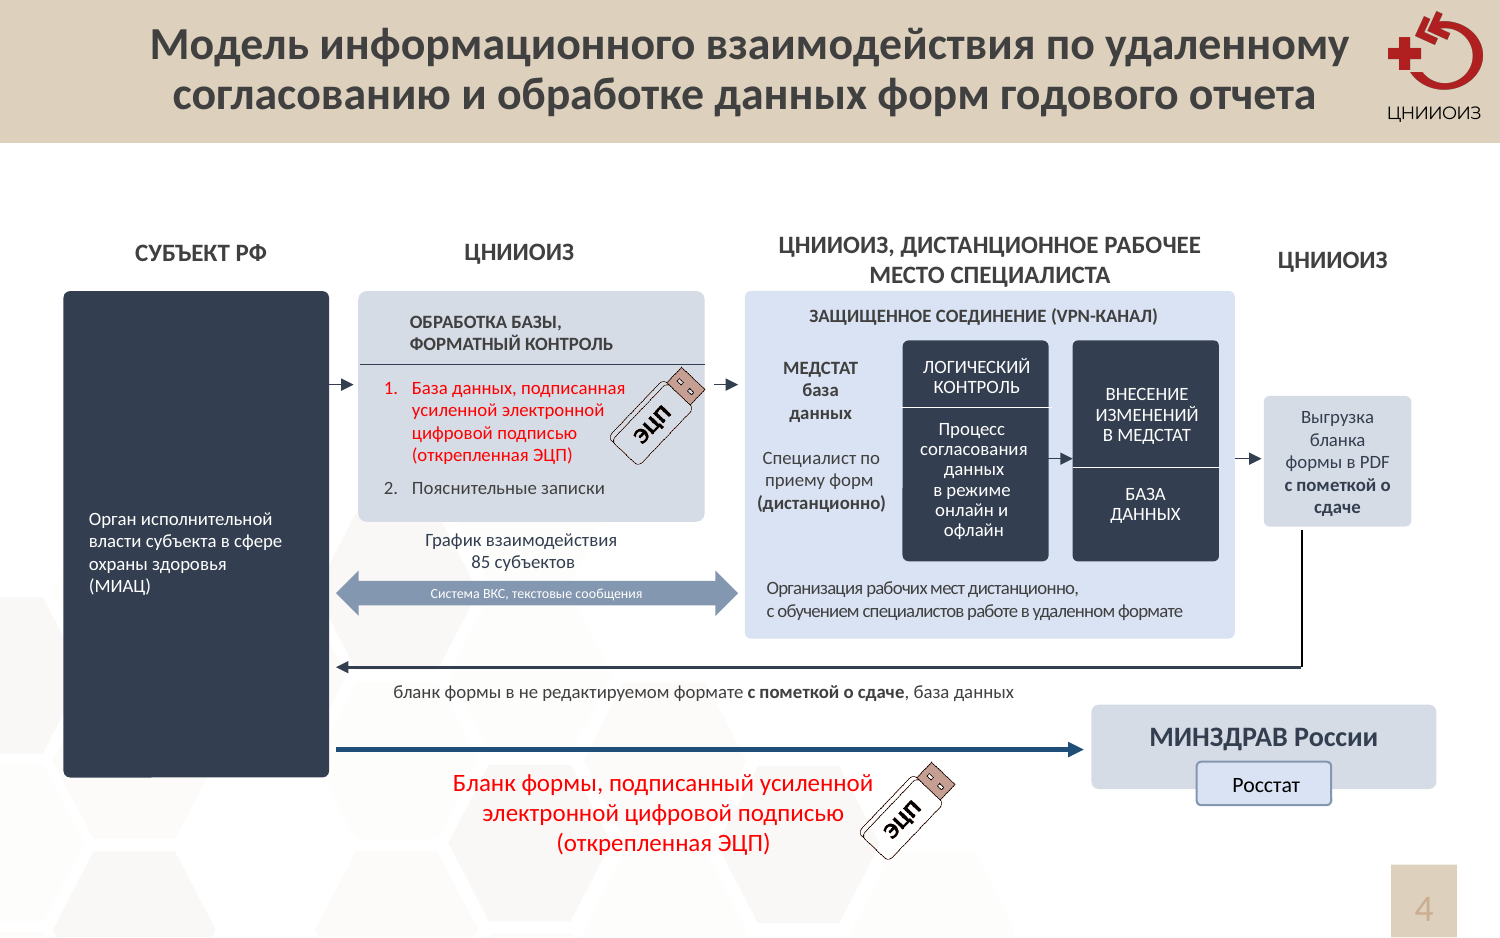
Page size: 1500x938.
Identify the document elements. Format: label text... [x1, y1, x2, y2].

text_box Выгрузка бланка формы в PDF с пометкой о сдаче [1263, 395, 1412, 527]
text_box [744, 290, 1235, 639]
text_box База данных, подписанная усиленной электронной цифровой подписью (открепленная ЭЦП) Пояснительные записки [369, 368, 697, 506]
text_box Росстат [1195, 760, 1333, 807]
picture [1388, 11, 1483, 122]
text_box БАЗА ДАННЫХ [1095, 477, 1196, 533]
text_box [63, 291, 330, 778]
text_box [1072, 468, 1219, 562]
text_box ЛОГИЧЕСКИЙ КОНТРОЛЬ [908, 350, 1046, 406]
text_box [1072, 340, 1219, 467]
text_box Система ВКС, текстовые сообщения [335, 570, 739, 616]
text_box МЕДСТАТ база данных [755, 348, 886, 431]
slide_number 4 [1391, 876, 1457, 926]
text_box [902, 408, 1049, 562]
text_box [902, 340, 1049, 407]
text_box Орган исполнительной власти субъекта в сфере охраны здоровья (МИАЦ) [74, 499, 306, 604]
text_box График взаимодействия 85 субъектов [364, 520, 679, 580]
text_box бланк формы в не редактируемом формате с пометкой о сдаче, база данных [378, 672, 1042, 710]
text_box МИНЗДРАВ России [1091, 704, 1437, 790]
title Модель информационного взаимодействия по удаленному согласованию и обработке данных форм годового отчета [64, 21, 1388, 118]
text_box ВНЕСЕНИЕ ИЗМЕНЕНИЙ В МЕДСТАТ [1080, 377, 1214, 453]
text_box ЦНИИОИЗ [436, 213, 603, 274]
text_box [358, 291, 705, 522]
text_box Специалист по приему форм (дистанционно) [735, 438, 902, 521]
text_box Бланк формы, подписанный усиленной электронной цифровой подписью (открепленная ЭЦП) [409, 758, 918, 864]
text_box ЗАЩИЩЕННОЕ СОЕДИНЕНИЕ (VPN-КАНАЛ) [794, 297, 1184, 332]
text_box Процесс согласования данных в режиме онлайн и офлайн [904, 411, 1044, 548]
text_box СУБЪЕКТ РФ [109, 213, 294, 274]
text_box ЦНИИОИЗ [1249, 220, 1417, 281]
text_box ЦНИИОИЗ, ДИСТАНЦИОННОЕ РАБОЧЕЕ МЕСТО СПЕЦИАЛИСТА [745, 220, 1235, 293]
picture [0, 143, 1500, 937]
text_box Организация рабочих мест дистанционно, с обучением специалистов работе в удаленном формате [751, 568, 1198, 629]
text_box ОБРАБОТКА БАЗЫ, ФОРМАТНЫЙ КОНТРОЛЬ [393, 288, 705, 364]
